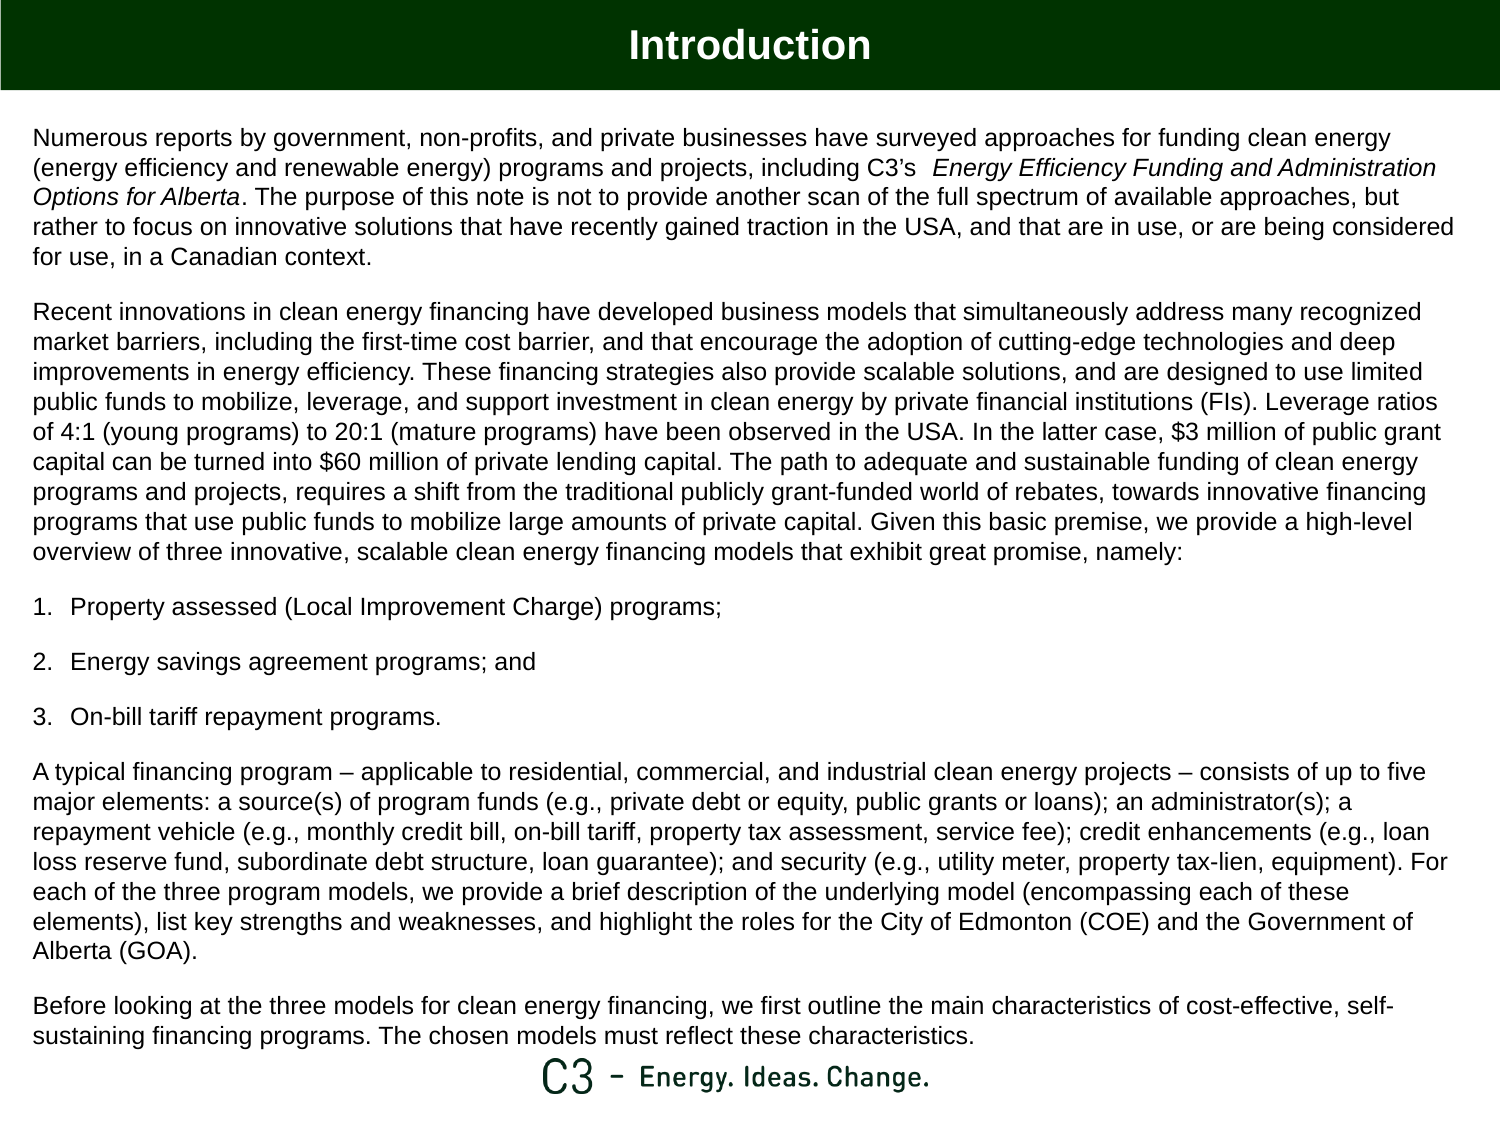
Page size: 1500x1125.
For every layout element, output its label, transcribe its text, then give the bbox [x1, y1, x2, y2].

text_box Introduction [0, 0, 1500, 91]
list Numerous reports by government, non-profits, and private businesses have surveyed approaches for funding clean energy (energy efficiency and renewable energy) programs and projects, including C3’s Energy Efficiency Funding and Administration Options for Alberta. The purpose of this note is not to provide another scan of the full spectrum of available approaches, but rather to focus on innovative solutions that have recently gained traction in the USA, and that are in use, or are being considered for use, in a Canadian context. Recent innovations in clean energy financing have developed business models that simultaneously address many recognized market barriers, including the first-time cost barrier, and that encourage the adoption of cutting-edge technologies and deep improvements in energy efficiency. These financing strategies also provide scalable solutions, and are designed to use limited public funds to mobilize, leverage, and support investment in clean energy by private financial institutions (FIs). Leverage ratios of 4:1 (young programs) to 20:1 (mature programs) have been observed in the USA. In the latter case, $3 million of public grant capital can be turned into $60 million of private lending capital. The path to adequate and sustainable funding of clean energy programs and projects, requires a shift from the traditional publicly grant-funded world of rebates, towards innovative financing programs that use public funds to mobilize large amounts of private capital. Given this basic premise, we provide a high-level overview of three innovative, scalable clean energy financing models that exhibit great promise, namely: Property assessed (Local Improvement Charge) programs; Energy savings agreement programs; and On-bill tariff repayment programs. A typical financing program – applicable to residential, commercial, and industrial clean energy projects – consists of up to five major elements: a source(s) of program funds (e.g., private debt or equity, public grants or loans); an administrator(s); a repayment vehicle (e.g., monthly credit bill, on-bill tariff, property tax assessment, service fee); credit enhancements (e.g., loan loss reserve fund, subordinate debt structure, loan guarantee); and security (e.g., utility meter, property tax-lien, equipment). For each of the three program models, we provide a brief description of the underlying model (encompassing each of these elements), list key strengths and weaknesses, and highlight the roles for the City of Edmonton (COE) and the Government of Alberta (GOA). Before looking at the three models for clean energy financing, we first outline the main characteristics of cost-effective, self-sustaining financing programs. The chosen models must reflect these characteristics. [17, 113, 1483, 1036]
picture [543, 1058, 928, 1094]
